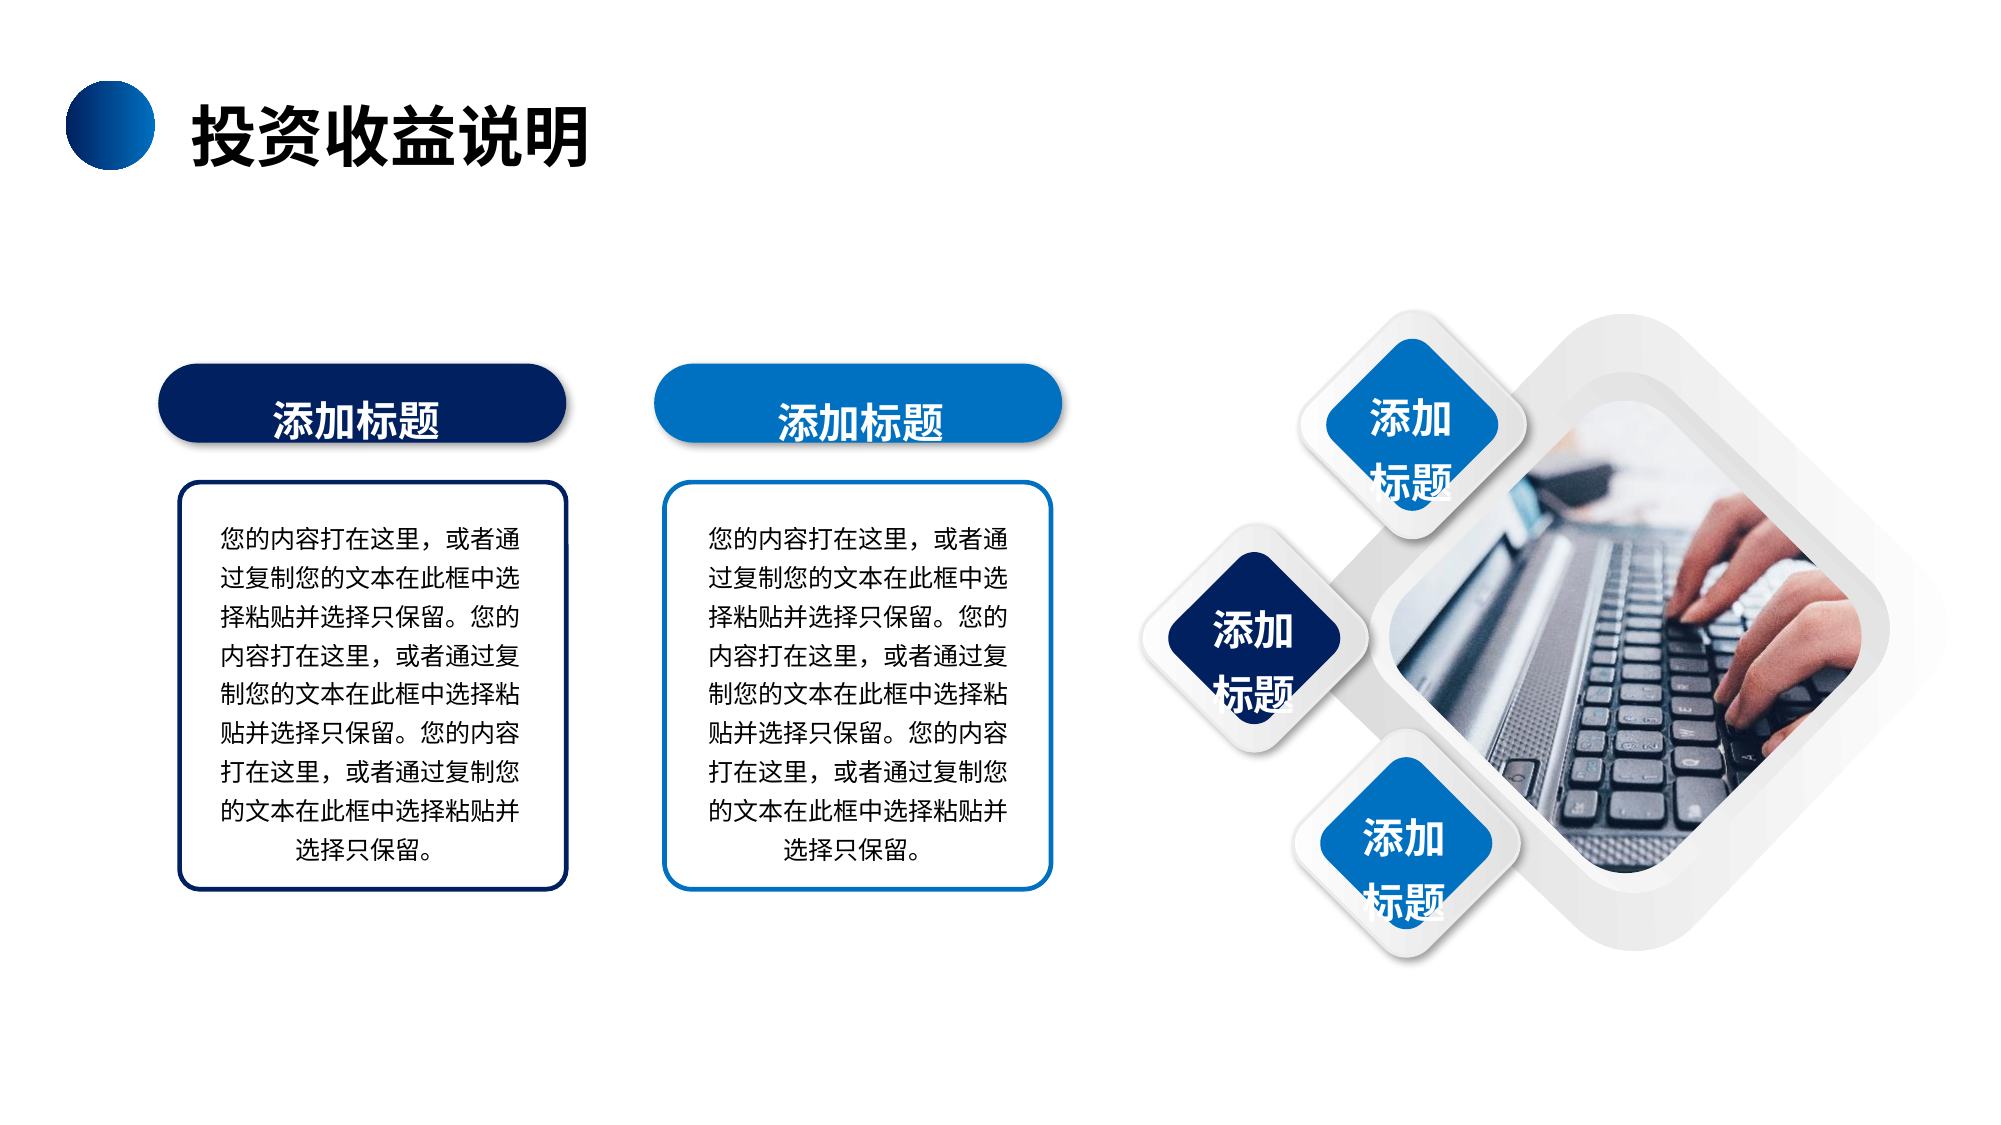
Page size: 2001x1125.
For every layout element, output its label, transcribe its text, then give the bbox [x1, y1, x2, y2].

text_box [641, 363, 1081, 450]
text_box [1128, 512, 1380, 764]
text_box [65, 63, 614, 176]
text_box 您的内容打在这里，或者通过复制您的文本在此框中选择粘贴并选择只保留。您的内容打在这里，或者通过复制您的文本在此框中选择粘贴并选择只保留。您的内容打在这里，或者通过复制您的文本在此框中选择粘贴并选择只保留。 [689, 506, 1027, 872]
text_box [664, 482, 1052, 890]
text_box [1280, 717, 1532, 969]
text_box 您的内容打在这里，或者通过复制您的文本在此框中选择粘贴并选择只保留。您的内容打在这里，或者通过复制您的文本在此框中选择粘贴并选择只保留。您的内容打在这里，或者通过复制您的文本在此框中选择粘贴并选择只保留。 [201, 506, 539, 872]
text_box [179, 482, 567, 890]
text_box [1276, 279, 1983, 986]
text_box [1286, 299, 1538, 551]
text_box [158, 363, 567, 448]
